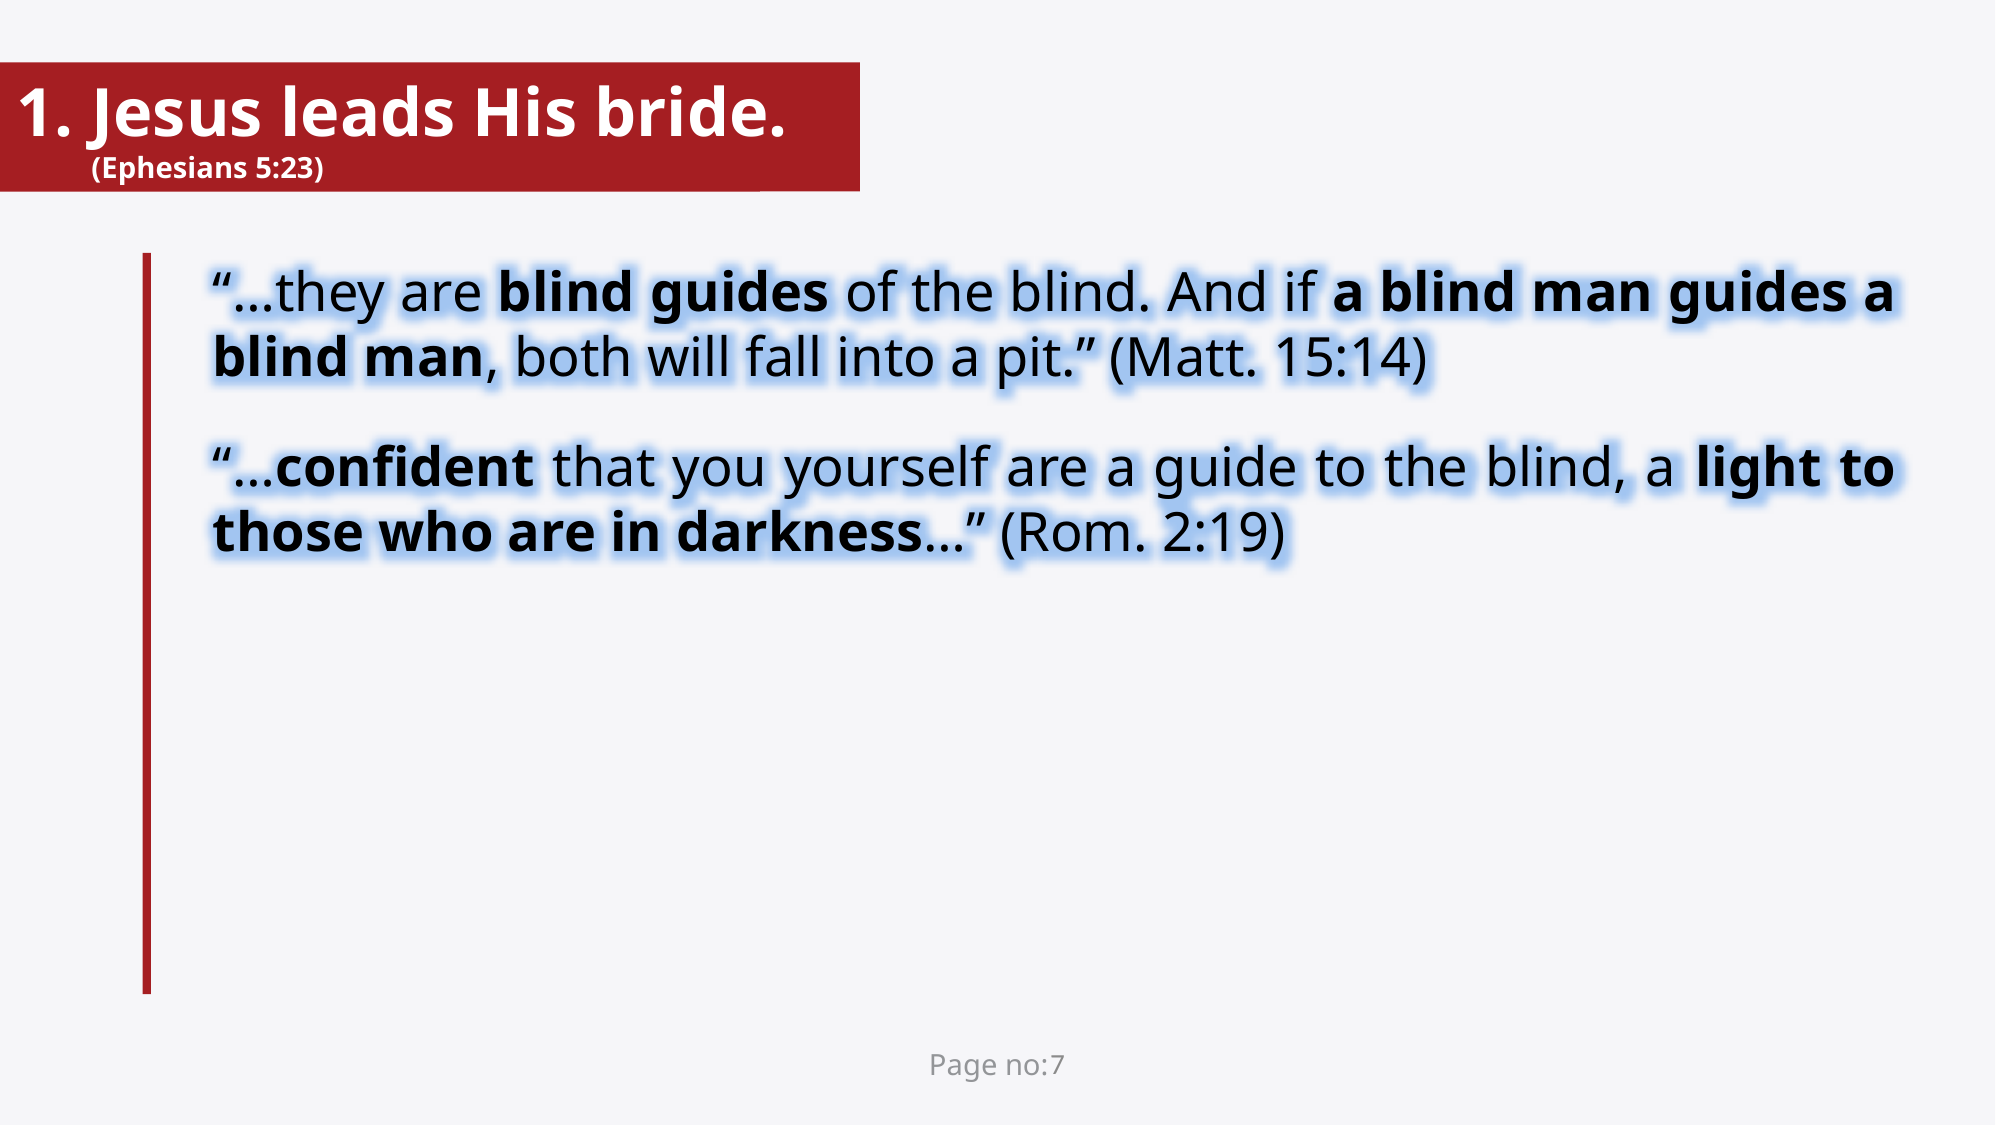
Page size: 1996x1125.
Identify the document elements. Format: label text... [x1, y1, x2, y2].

text_box “…they are blind guides of the blind. And if a blind man guides a blind man, both will fall into a pit.” (Matt. 15:14) [198, 249, 1911, 395]
text_box “…confident that you yourself are a guide to the blind, a light to those who are in darkness…” (Rom. 2:19) [198, 424, 1911, 570]
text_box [1, 62, 861, 194]
